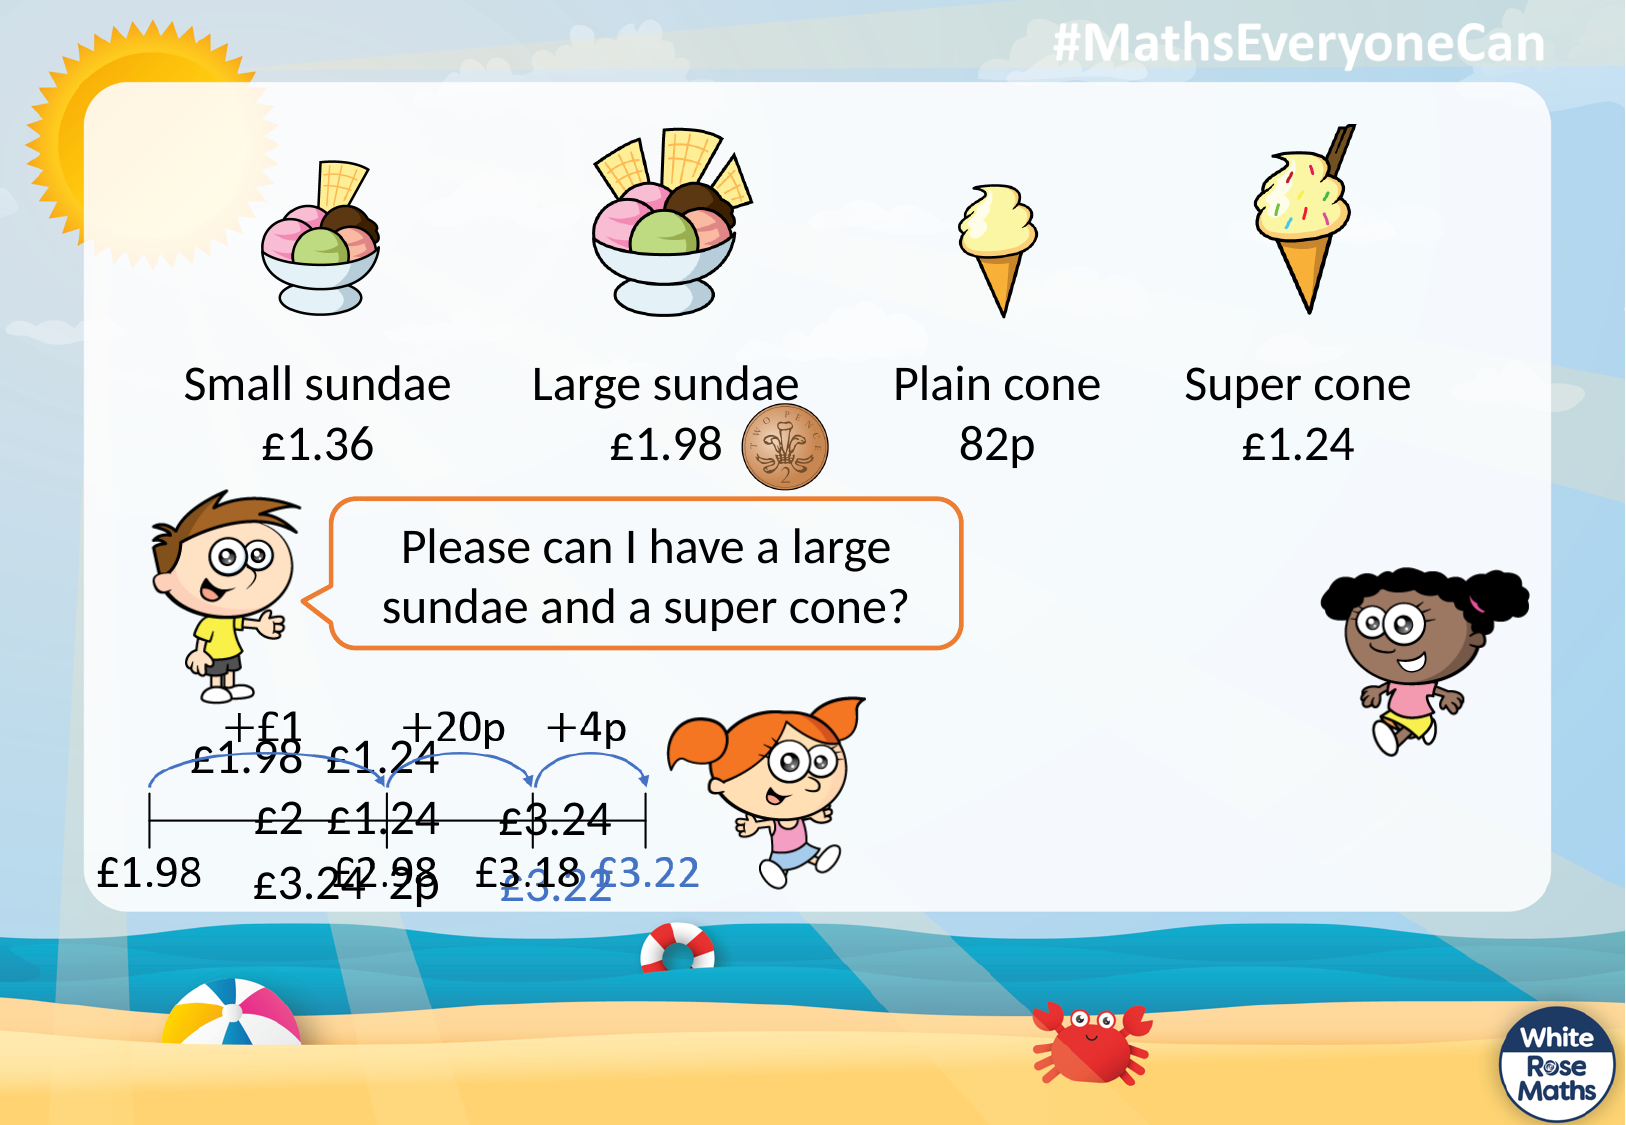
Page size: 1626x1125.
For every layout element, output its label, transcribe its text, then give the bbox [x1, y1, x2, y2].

text_box Small sundae £1.36 [146, 343, 490, 478]
text_box Large sundae £1.98 [494, 343, 838, 478]
picture [1312, 528, 1537, 805]
text_box Super cone £1.24 [1117, 343, 1479, 478]
text_box Please can I have a large sundae and a super cone? [332, 498, 962, 649]
picture [237, 149, 399, 326]
picture [1173, 100, 1434, 344]
picture [54, 465, 871, 937]
picture [563, 114, 759, 329]
picture [729, 391, 838, 499]
text_box Plain cone 82p [877, 343, 1117, 478]
picture [899, 144, 1114, 344]
